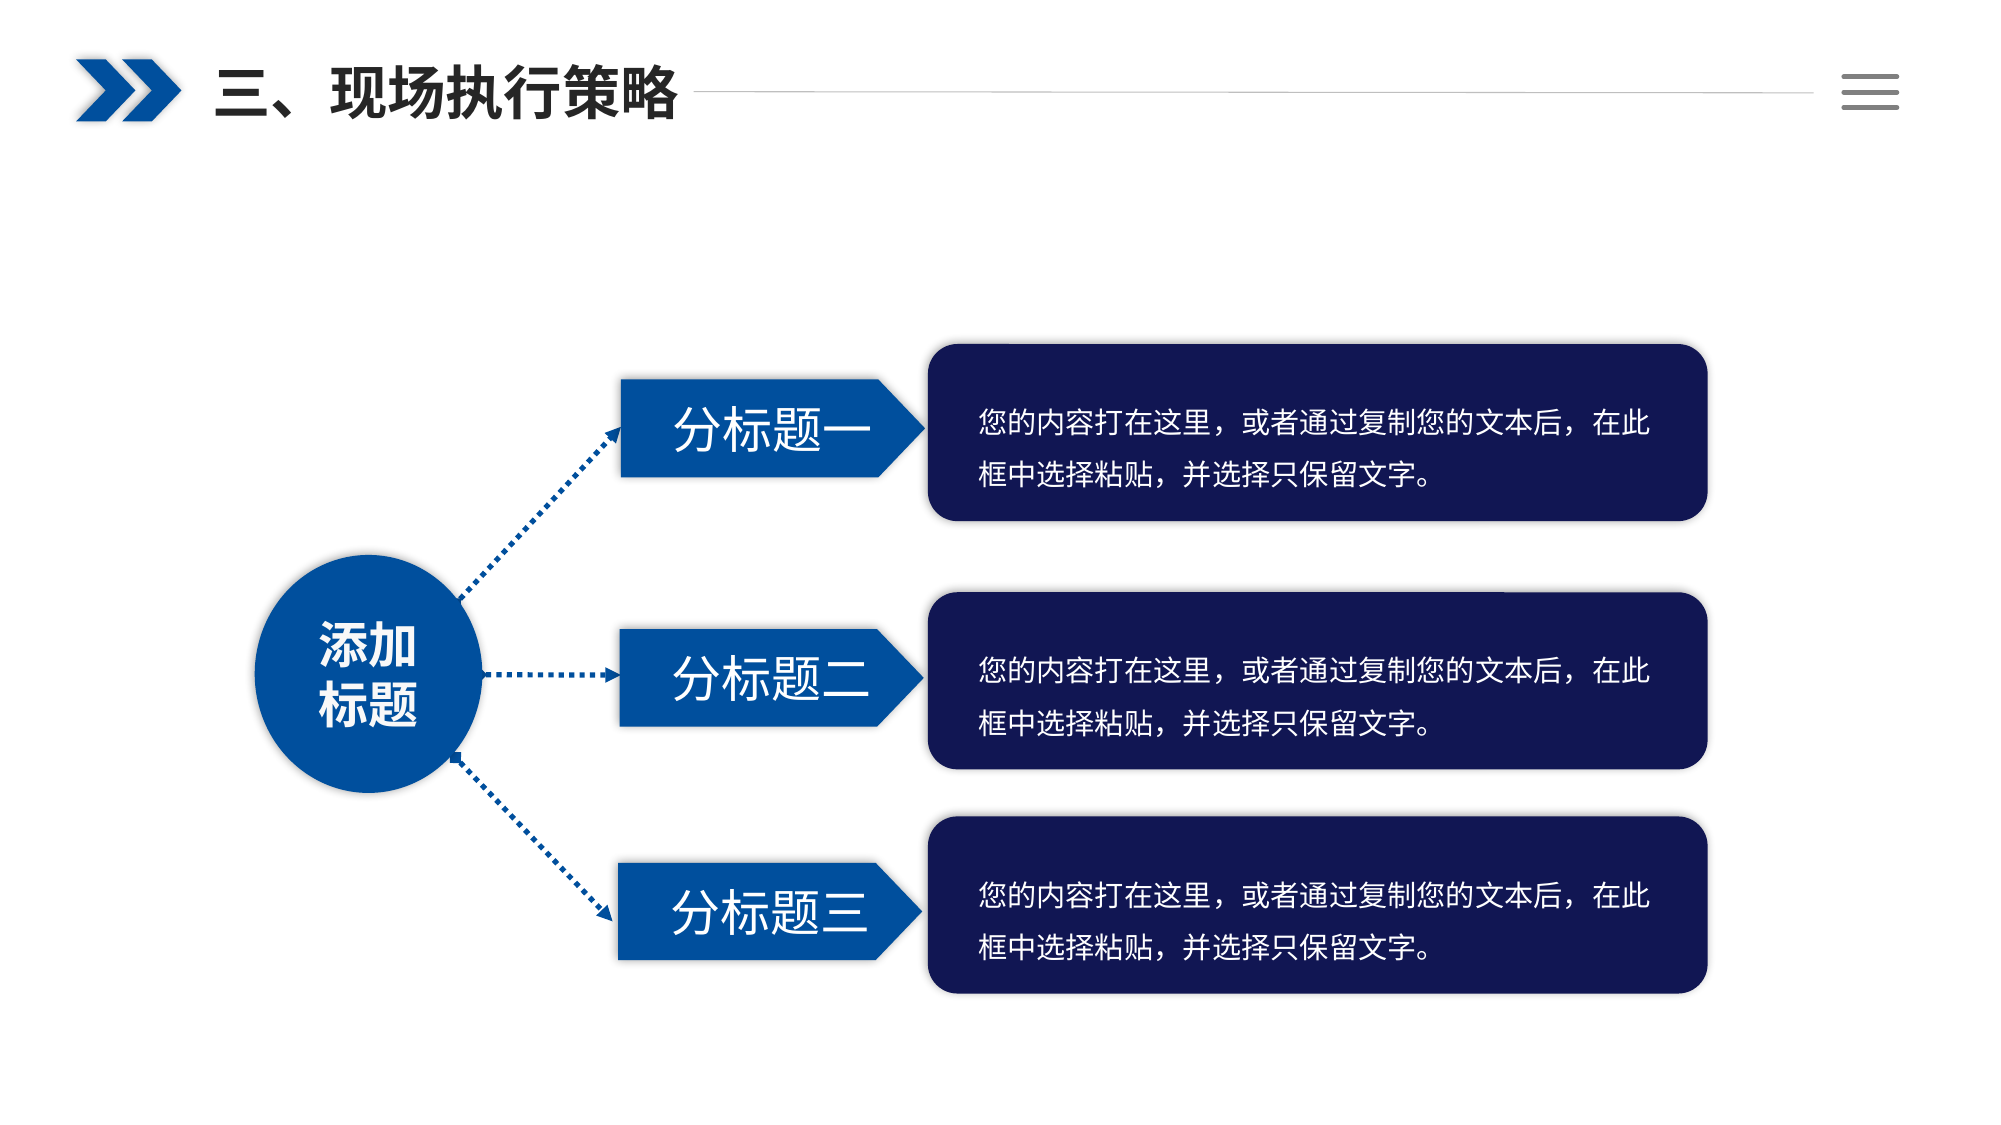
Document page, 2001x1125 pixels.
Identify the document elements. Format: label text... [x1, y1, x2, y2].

text_box [454, 756, 501, 804]
text_box 您的内容打在这里，或者通过复制您的文本后，在此框中选择粘贴，并选择只保留文字。 [963, 627, 1672, 748]
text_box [1843, 76, 1897, 108]
text_box [119, 58, 183, 123]
text_box [532, 429, 613, 521]
text_box [927, 816, 1708, 994]
text_box [73, 58, 137, 123]
text_box [501, 805, 610, 921]
text_box 分标题三 [618, 862, 920, 961]
text_box 分标题二 [619, 629, 920, 727]
text_box 添加 标题 [254, 554, 483, 793]
text_box 三、现场执行策略 [198, 49, 694, 134]
text_box [608, 668, 612, 682]
text_box 分标题一 [620, 379, 920, 478]
text_box [927, 343, 1708, 522]
text_box [927, 592, 1708, 770]
text_box 您的内容打在这里，或者通过复制您的文本后，在此框中选择粘贴，并选择只保留文字。 [963, 852, 1672, 972]
text_box 您的内容打在这里，或者通过复制您的文本后，在此框中选择粘贴，并选择只保留文字。 [963, 379, 1672, 500]
